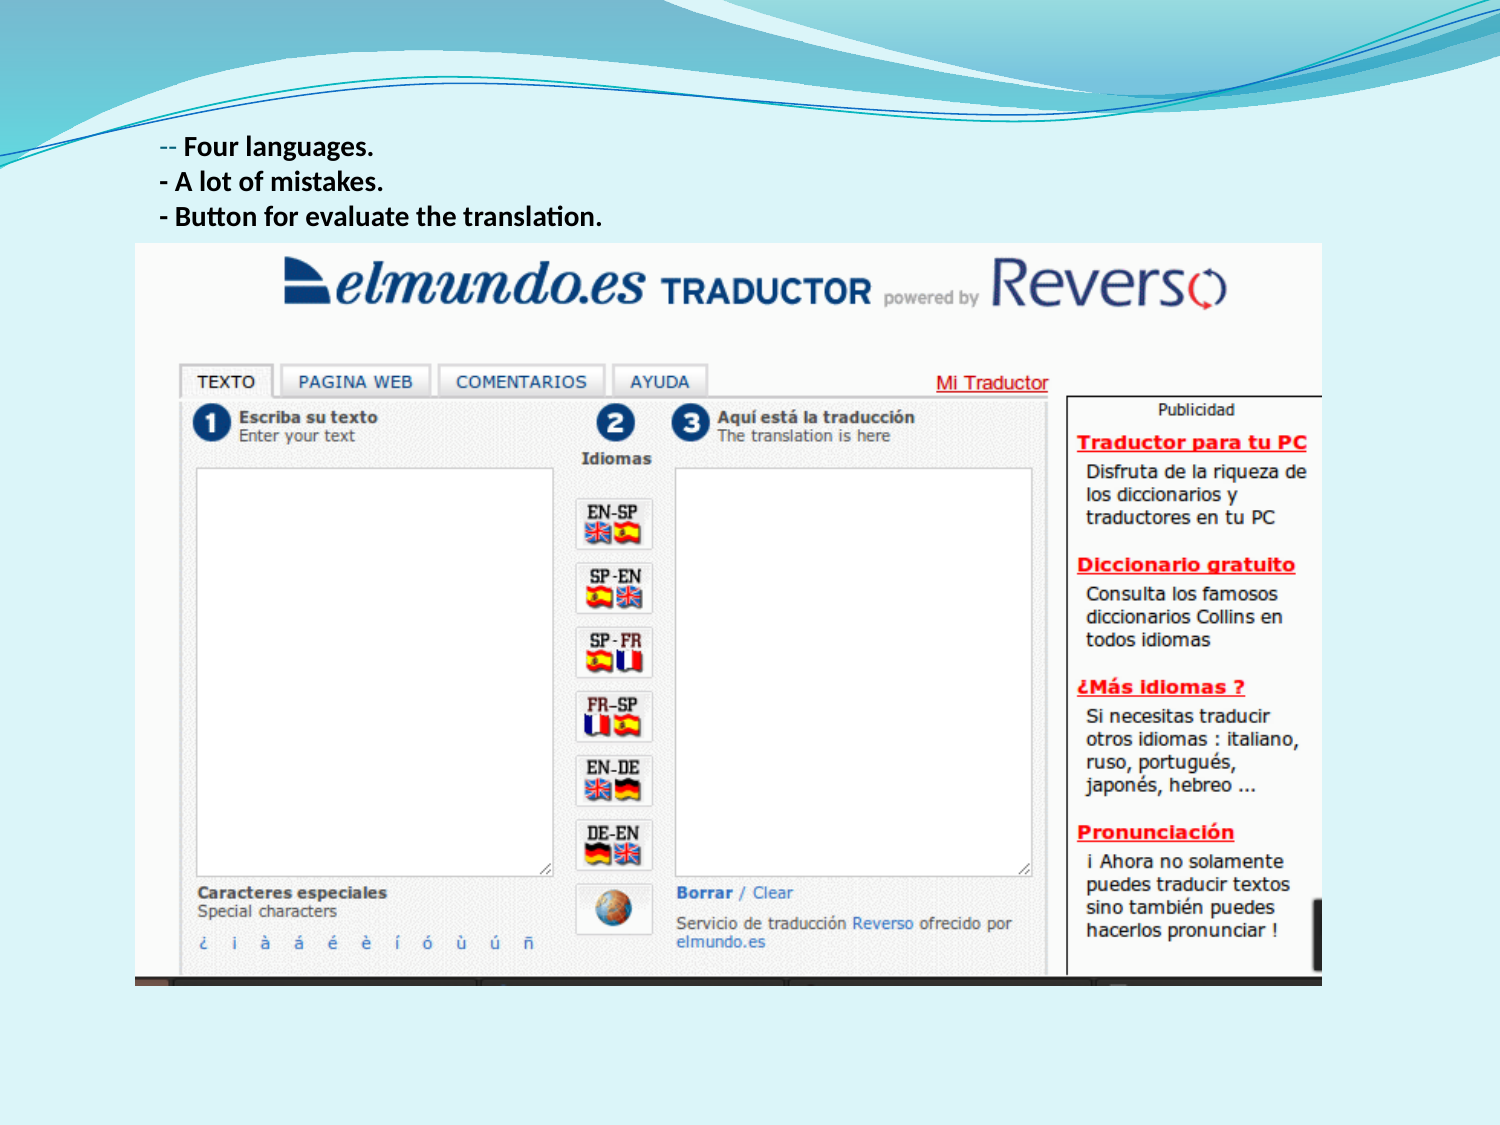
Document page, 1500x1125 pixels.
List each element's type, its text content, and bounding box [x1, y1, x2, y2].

title -- Four languages. - A lot of mistakes. - Button for evaluate the translation. [159, 66, 1425, 233]
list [135, 243, 1322, 987]
